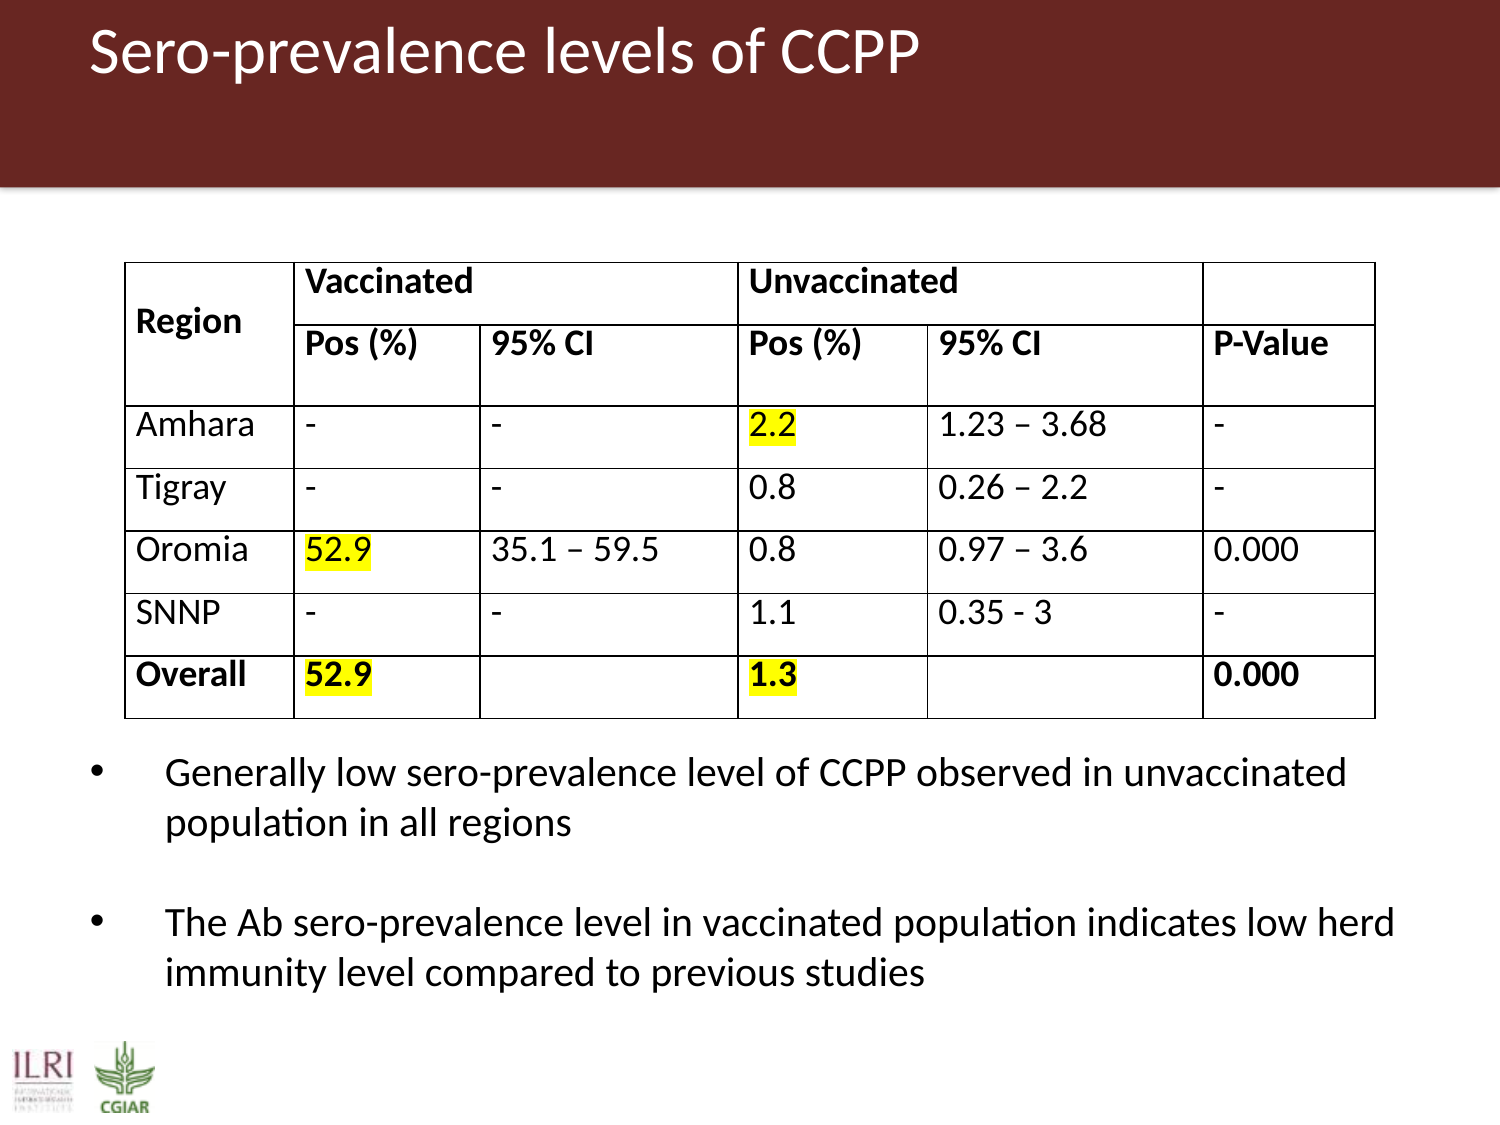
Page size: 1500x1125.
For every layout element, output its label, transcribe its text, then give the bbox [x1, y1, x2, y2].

table_cell 1.1 [739, 594, 927, 655]
table_cell 52.9 [295, 657, 479, 718]
table_cell - [1204, 469, 1374, 530]
table_cell 0.000 [1204, 657, 1374, 718]
picture [12, 1049, 74, 1113]
table_cell 2.2 [739, 407, 927, 468]
table_cell 35.1 – 59.5 [481, 532, 737, 593]
table_cell - [481, 407, 737, 468]
table_cell - [1204, 594, 1374, 655]
table_header Region [126, 263, 293, 405]
table_cell Pos (%) [739, 326, 927, 405]
table_header [1204, 263, 1374, 324]
table_cell Overall [126, 657, 293, 718]
table_cell SNNP [126, 594, 293, 655]
table_cell - [481, 594, 737, 655]
list Generally low sero-prevalence level of CCPP observed in unvaccinated population in all regions The Ab sero-prevalence level in vaccinated population indicates low herd immunity level compared to previous studies [75, 737, 1425, 1025]
table_cell 0.97 – 3.6 [928, 532, 1202, 593]
title Sero-prevalence levels of CCPP [75, 0, 1425, 188]
table_cell 1.23 – 3.68 [928, 407, 1202, 468]
table_cell 95% CI [481, 326, 737, 405]
table_cell [928, 657, 1202, 718]
table_cell 0.8 [739, 469, 927, 530]
table_cell P-Value [1204, 326, 1374, 405]
table_cell 0.35 - 3 [928, 594, 1202, 655]
table_header Vaccinated [295, 263, 737, 324]
picture [94, 1041, 155, 1113]
table_cell - [481, 469, 737, 530]
table_cell - [295, 469, 479, 530]
table_cell Tigray [126, 469, 293, 530]
table_cell 0.26 – 2.2 [928, 469, 1202, 530]
table_cell - [1204, 407, 1374, 468]
table_cell Pos (%) [295, 326, 479, 405]
table_cell - [295, 594, 479, 655]
table_cell 52.9 [295, 532, 479, 593]
table_cell Oromia [126, 532, 293, 593]
table_cell 0.000 [1204, 532, 1374, 593]
table_cell [481, 657, 737, 718]
table_cell 0.8 [739, 532, 927, 593]
table_cell - [295, 407, 479, 468]
table_cell 1.3 [739, 657, 927, 718]
table_cell Amhara [126, 407, 293, 468]
table_cell 95% CI [928, 326, 1202, 405]
table_header Unvaccinated [739, 263, 1202, 324]
